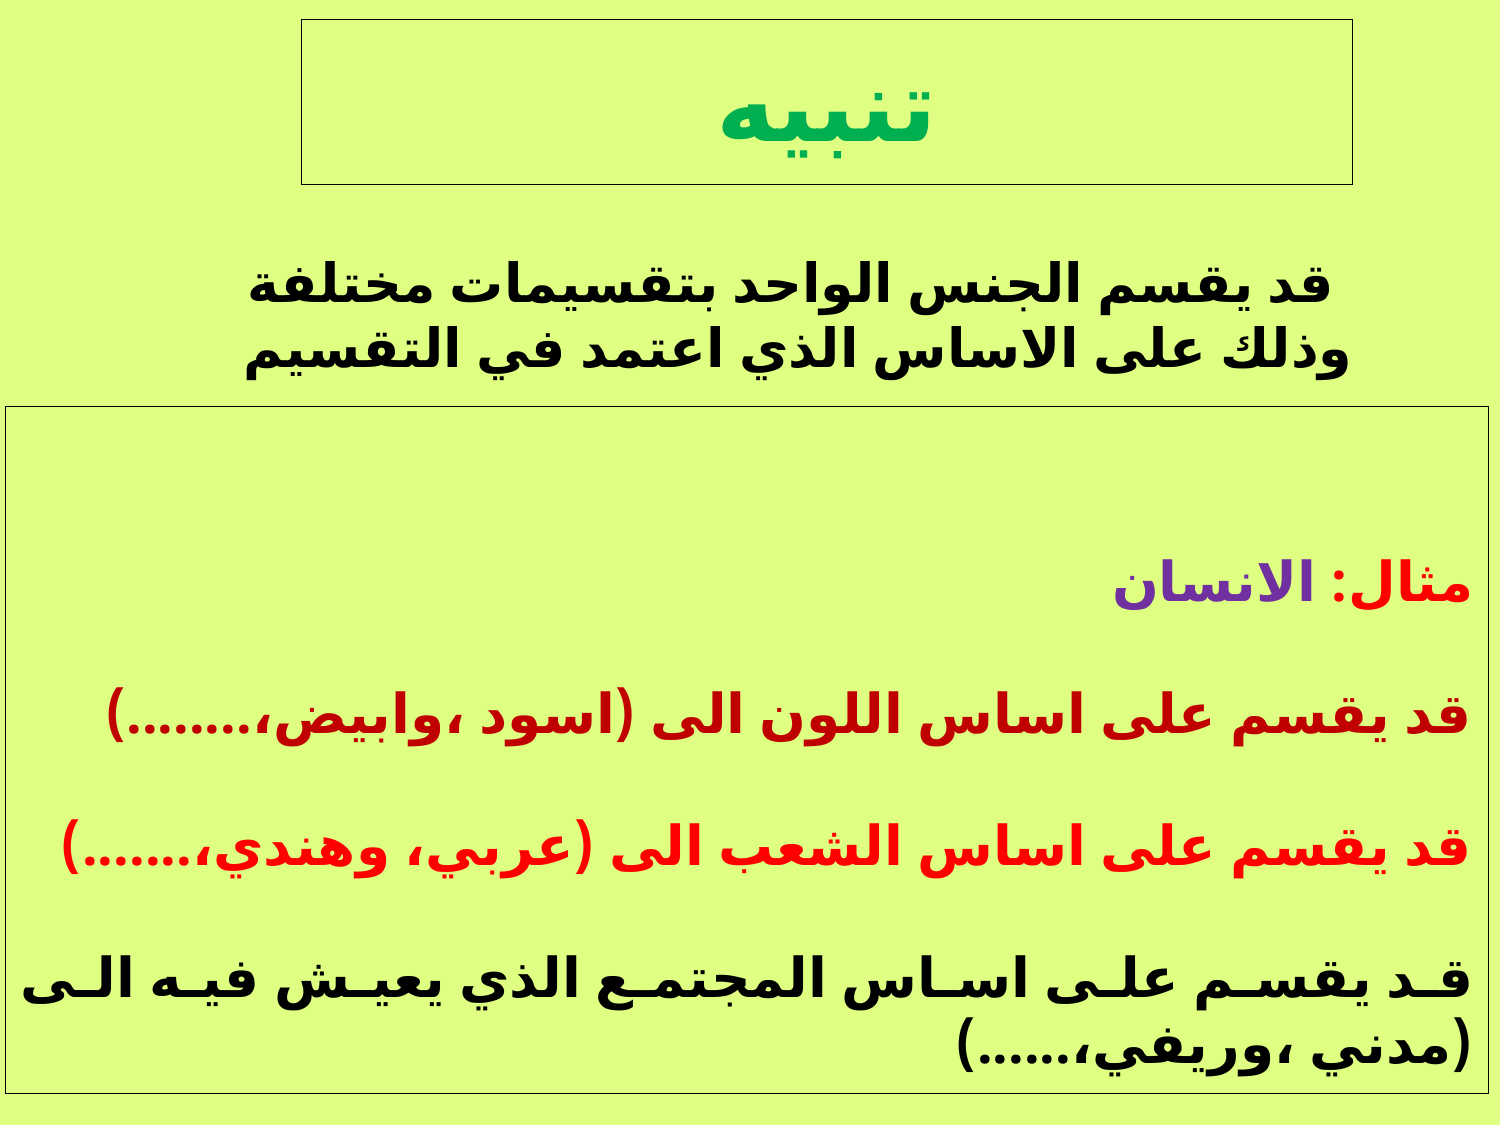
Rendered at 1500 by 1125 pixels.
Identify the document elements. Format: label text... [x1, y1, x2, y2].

text_box قد يقسم الجنس الواحد بتقسيمات مختلفة وذلك على الاساس الذي اعتمد في التقسيم [206, 219, 1376, 406]
title تنبيه [301, 19, 1353, 185]
text_box مثال: الانسان قد يقسم على اساس اللون الى (اسود ،وابيض،........) قد يقسم على اساس الشعب الى (عربي، وهندي،.......) قد يقسم على اساس المجتمع الذي يعيش فيه الى (مدني ،وريفي،......) [5, 406, 1489, 1094]
